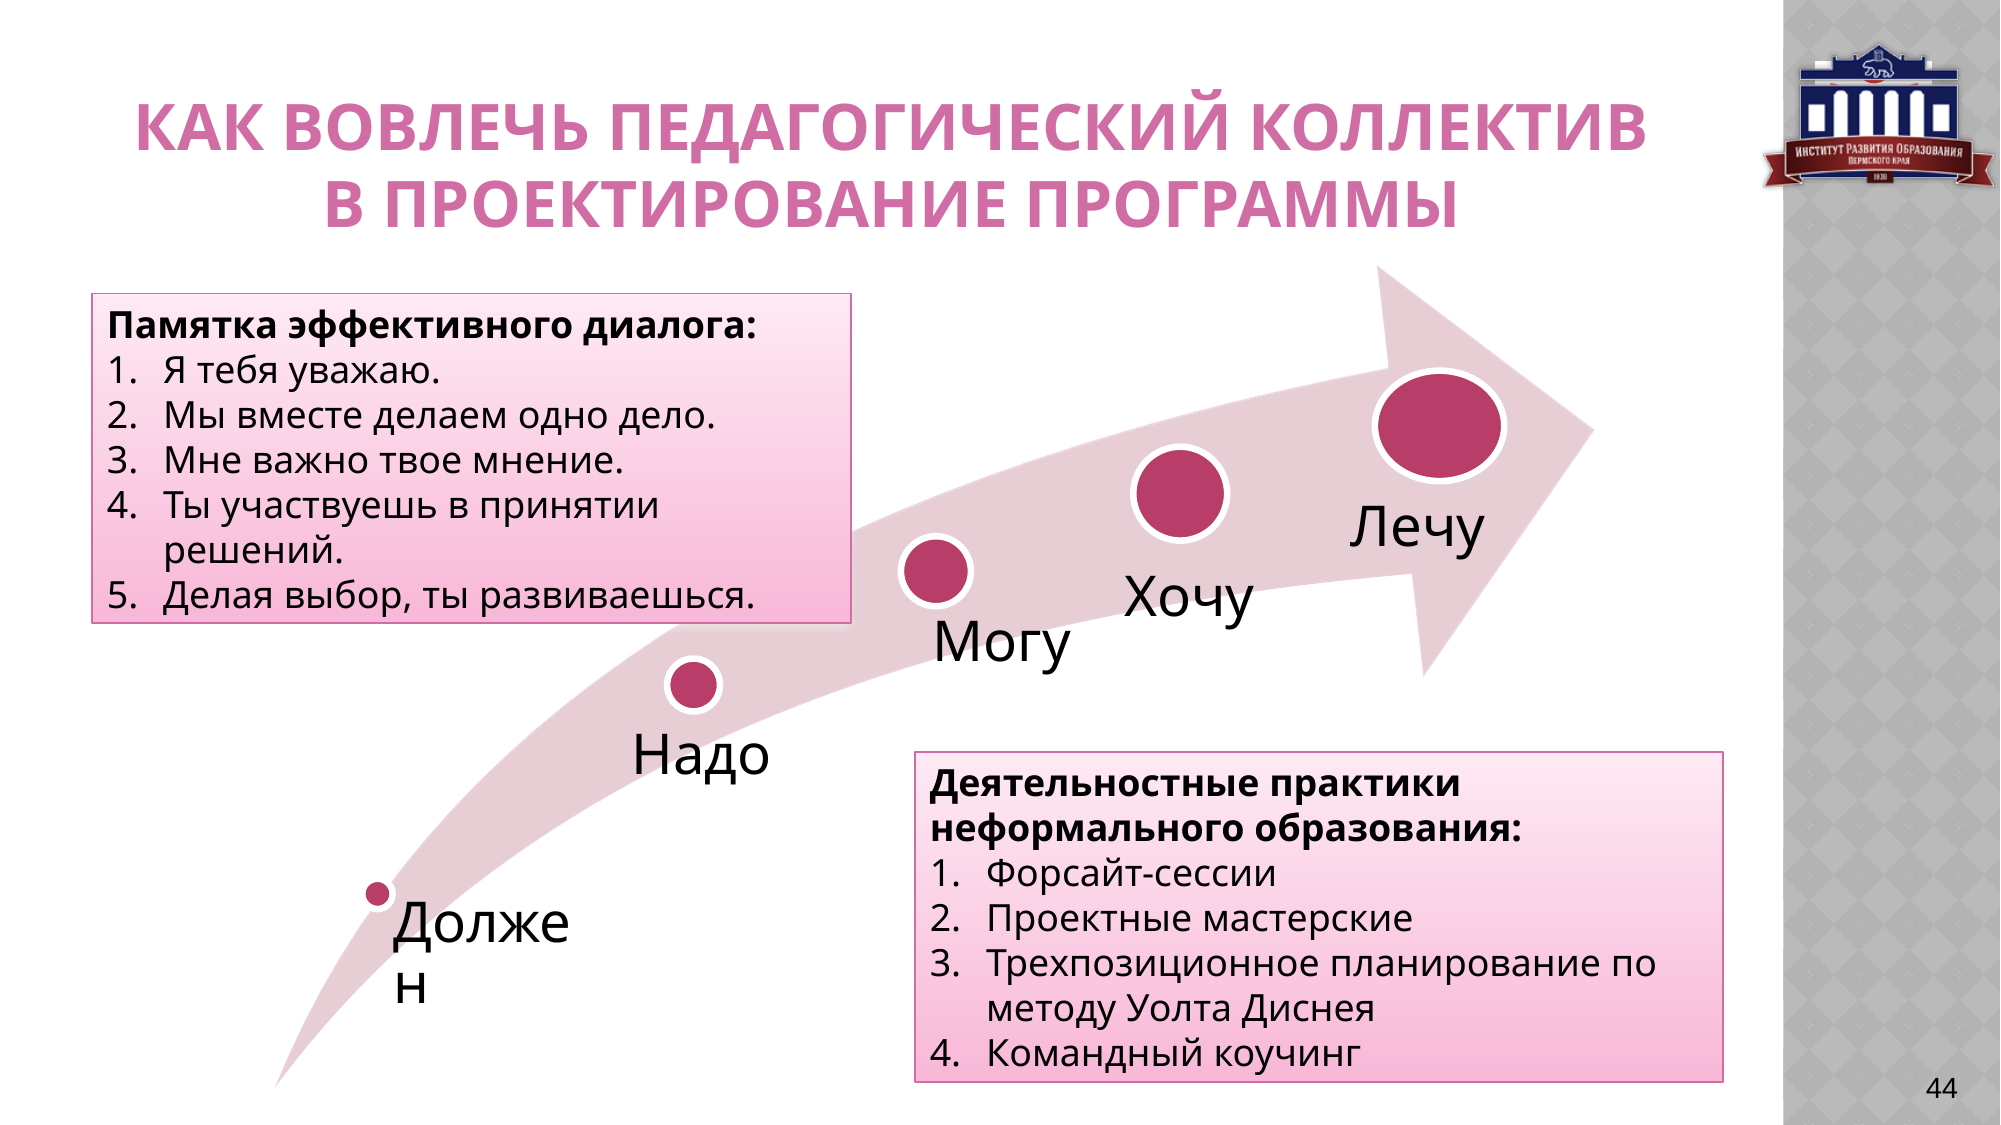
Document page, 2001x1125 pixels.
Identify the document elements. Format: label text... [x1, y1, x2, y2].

title Как вовлечь педагогический коллектив в проектирование программы [99, 52, 1684, 240]
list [29, 263, 1757, 1091]
picture [1757, 38, 2000, 194]
